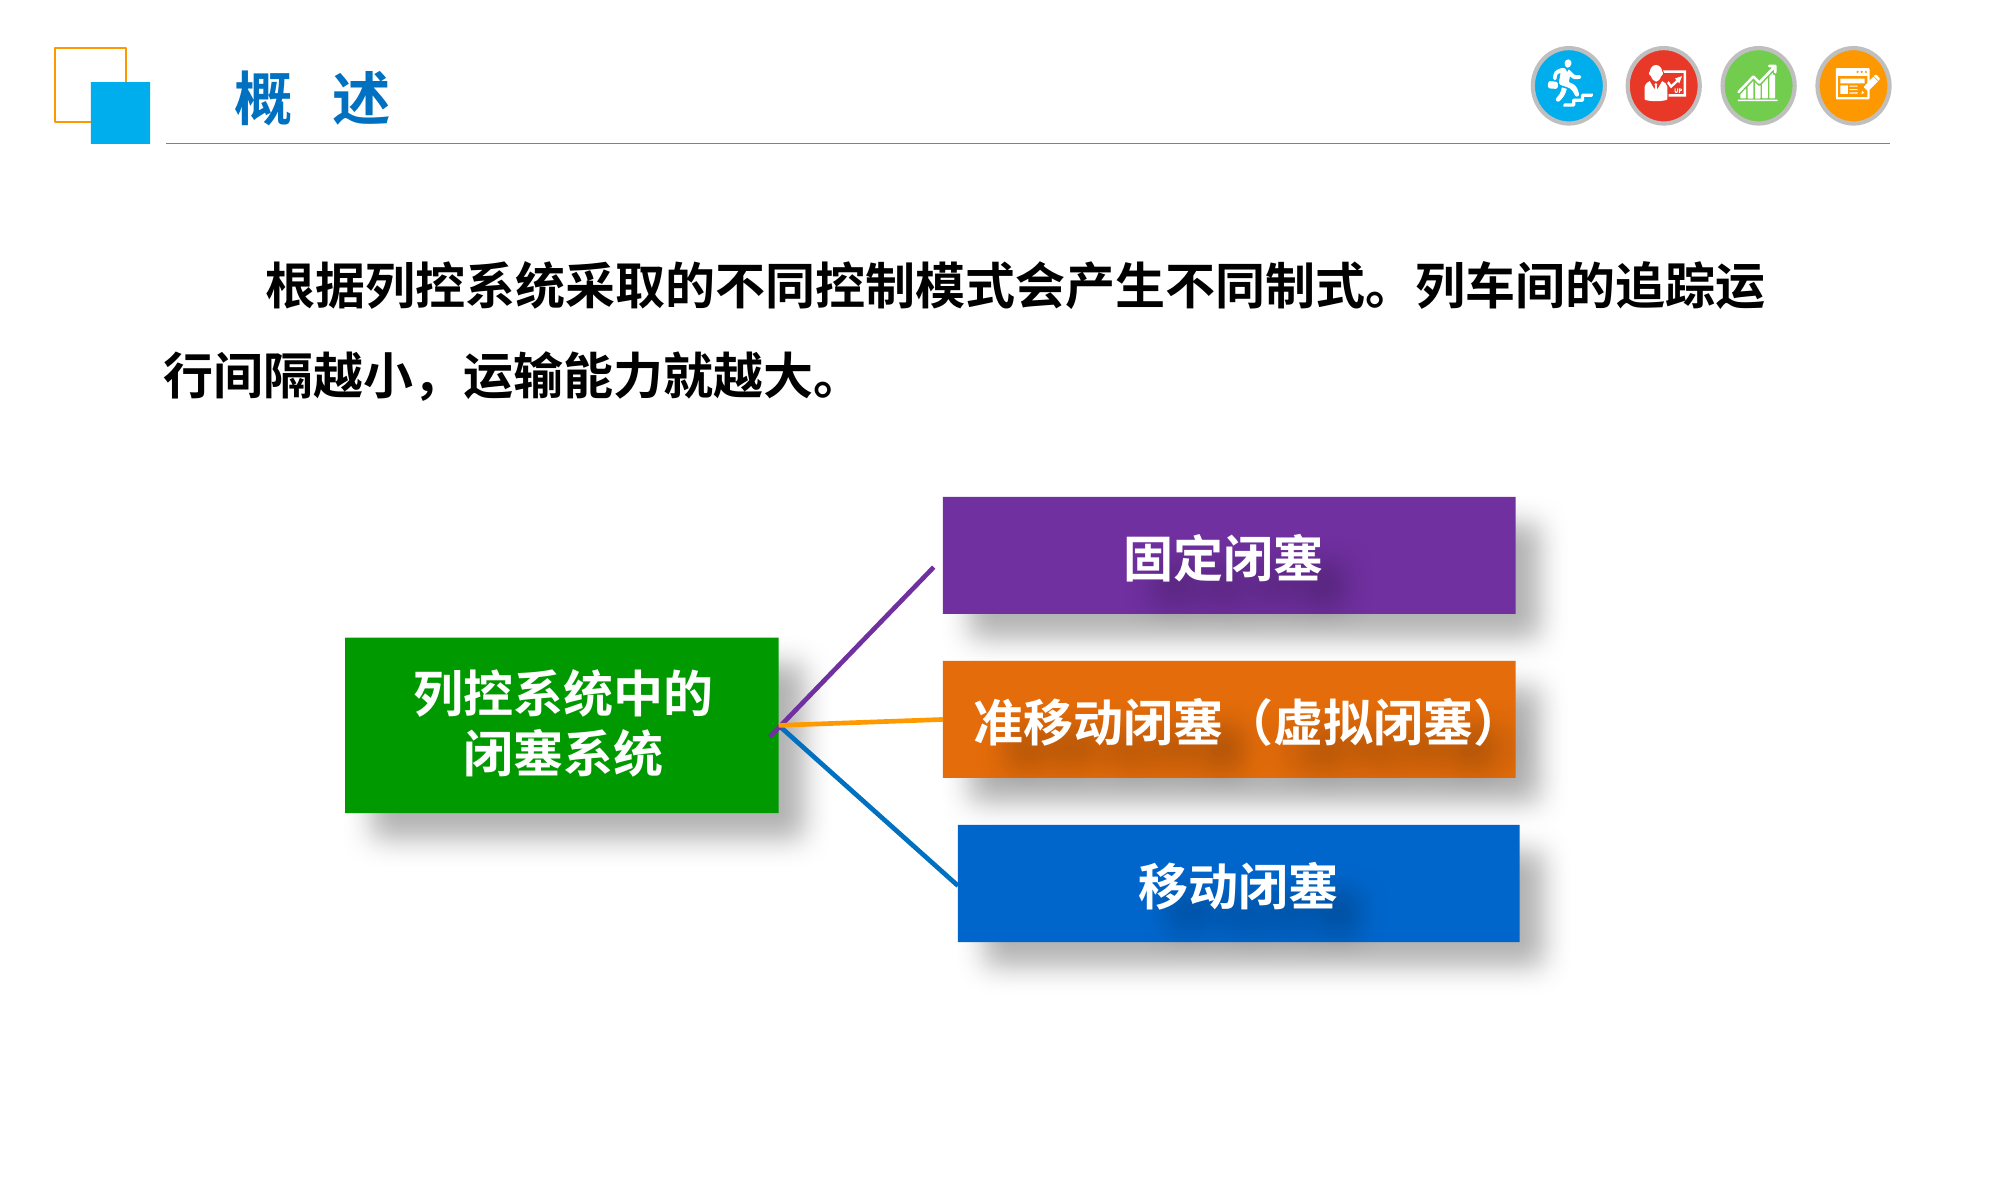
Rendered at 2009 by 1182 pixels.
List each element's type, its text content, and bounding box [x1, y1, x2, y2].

text_box 根据列控系统采取的不同控制模式会产生不同制式。列车间的追踪运行间隔越小，运输能力就越大。 [148, 216, 1801, 412]
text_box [344, 637, 773, 814]
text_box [778, 786, 1520, 943]
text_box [778, 660, 1544, 779]
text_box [769, 496, 1516, 738]
text_box 概 述 [214, 51, 412, 142]
